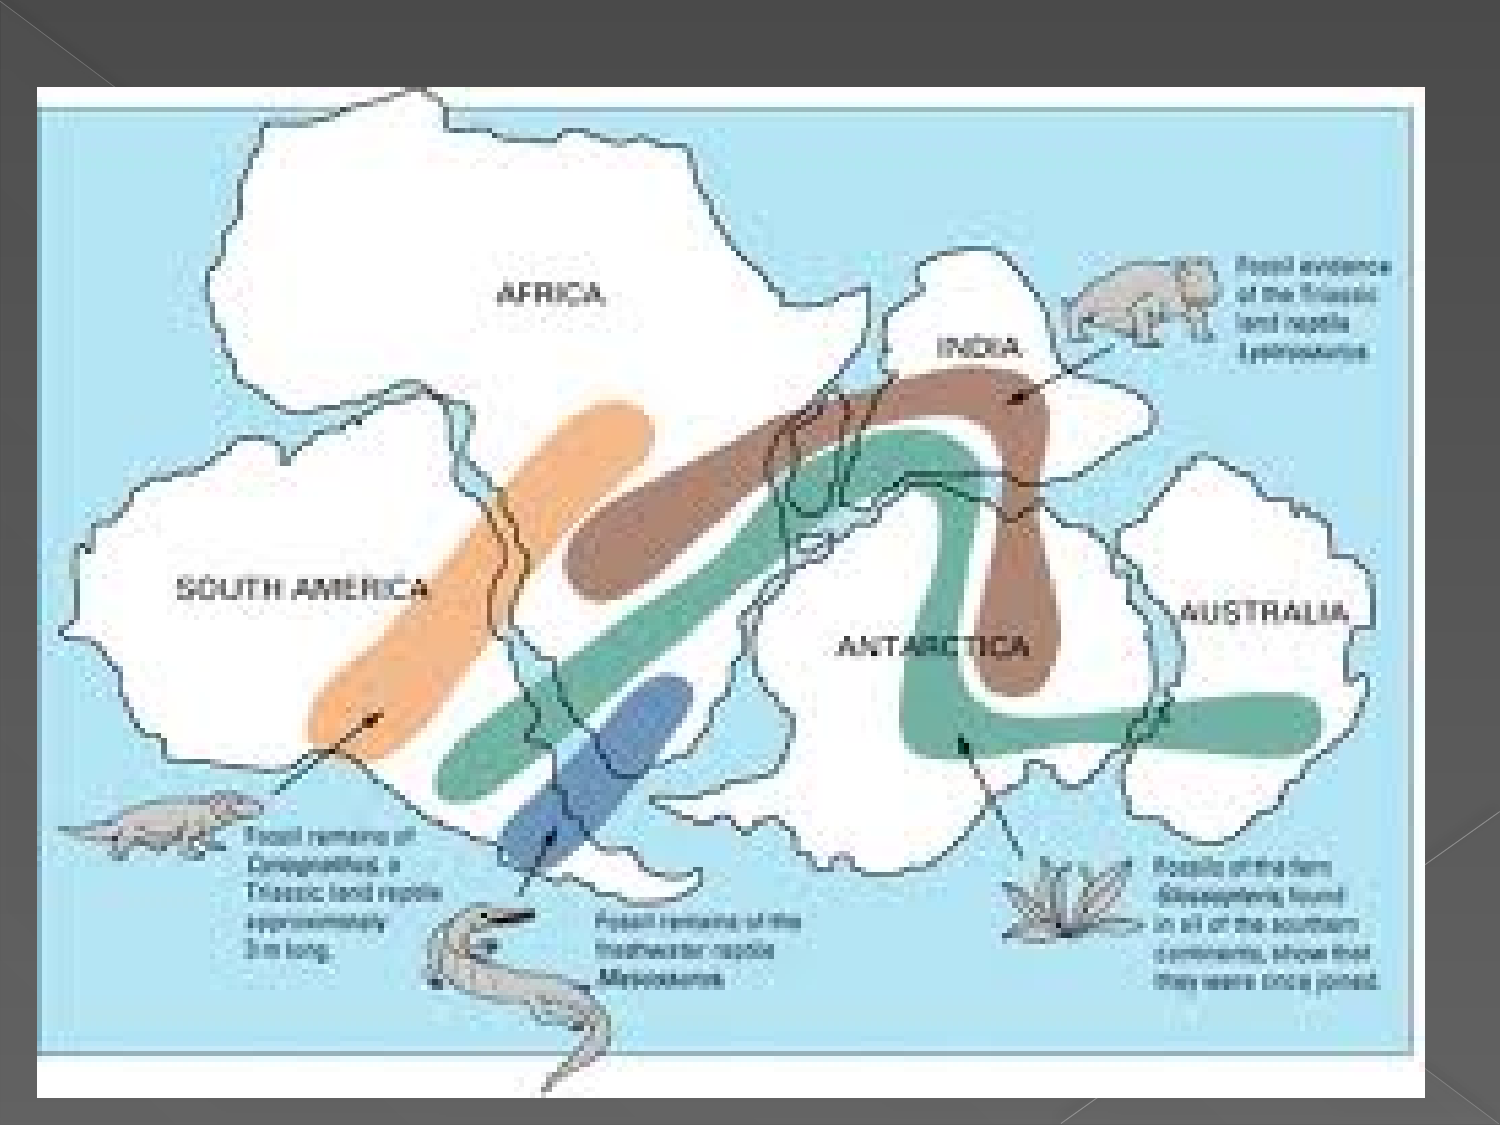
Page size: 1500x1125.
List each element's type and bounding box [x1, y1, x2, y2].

list [37, 87, 1426, 1098]
